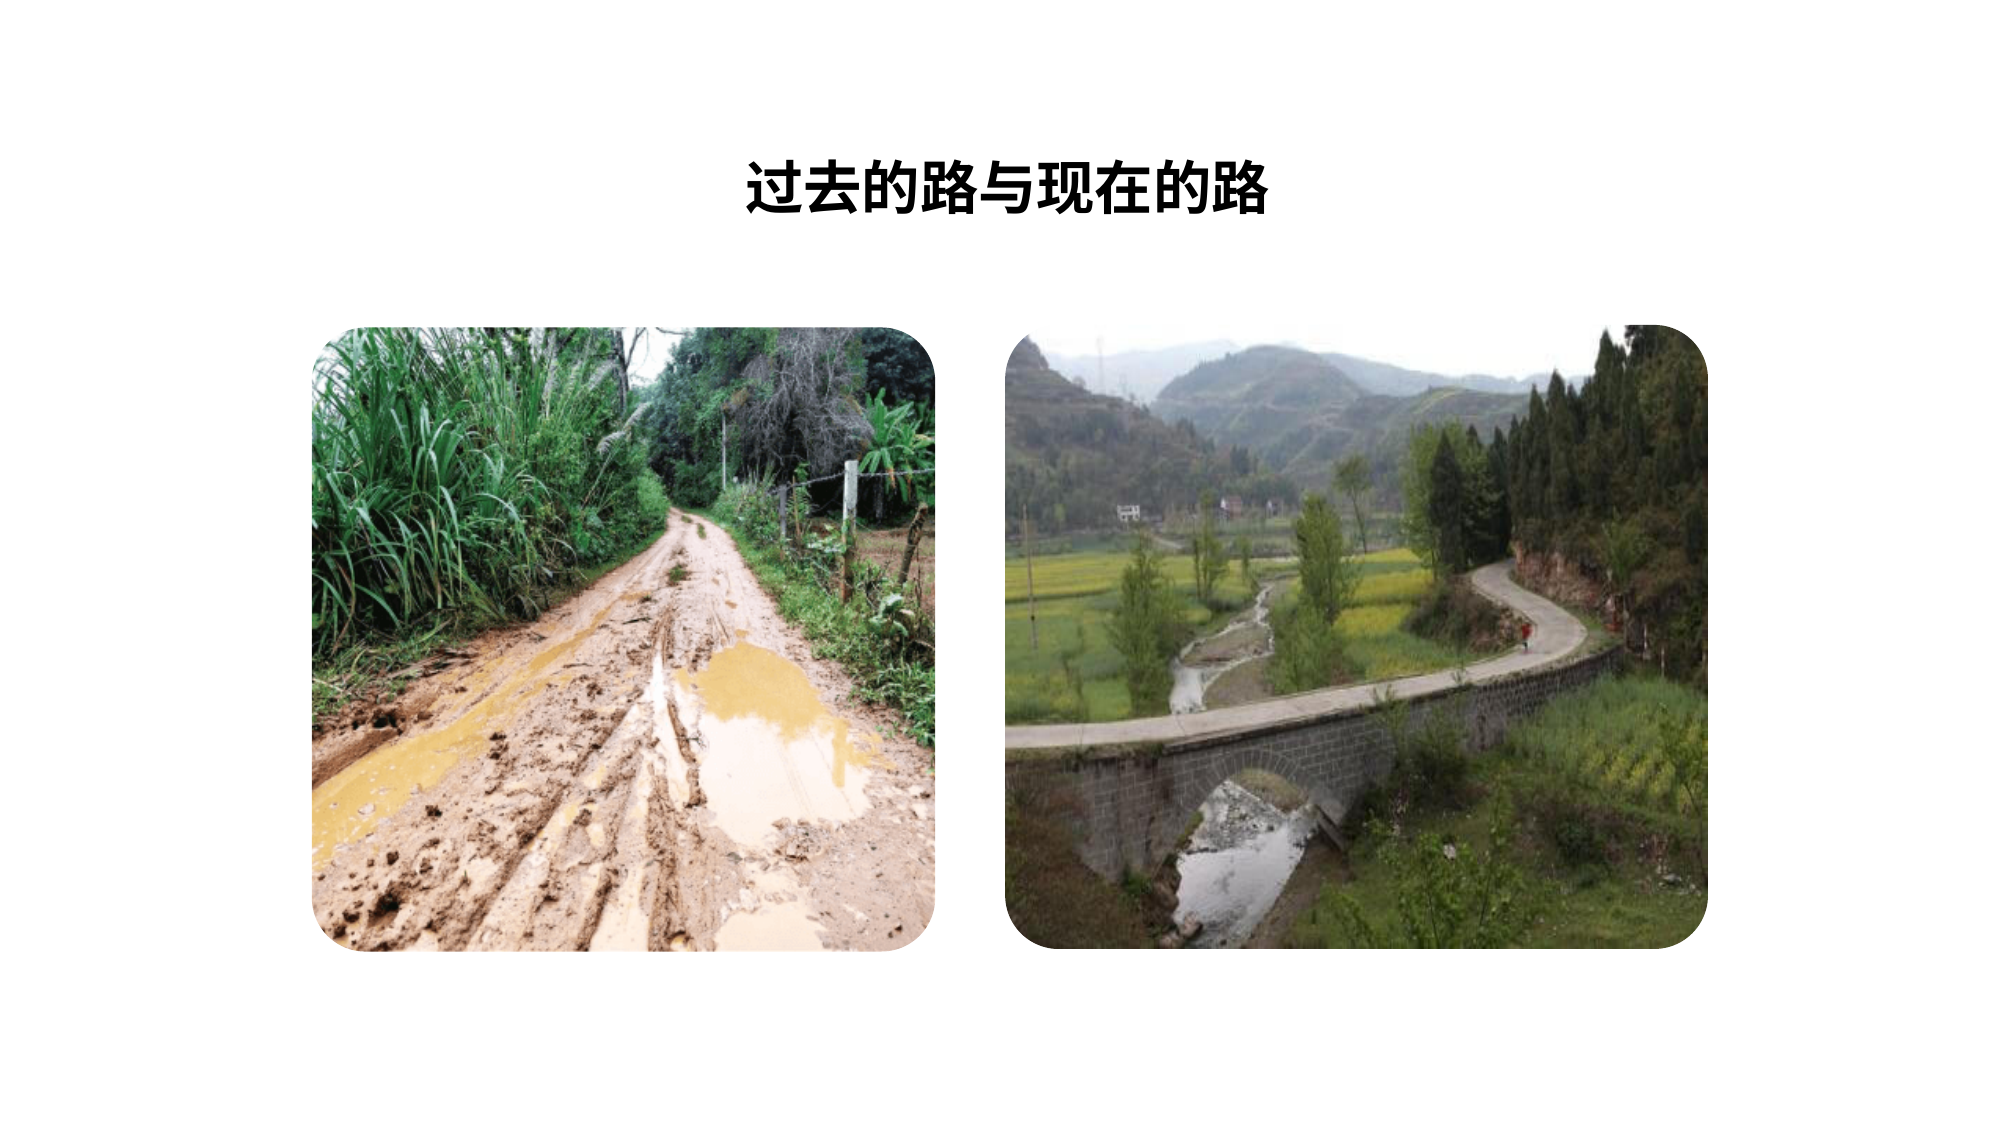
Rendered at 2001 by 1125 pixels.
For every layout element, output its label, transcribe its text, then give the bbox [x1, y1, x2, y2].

picture [1005, 324, 1708, 949]
text_box 过去的路与现在的路 [730, 143, 1315, 229]
picture [311, 327, 936, 952]
